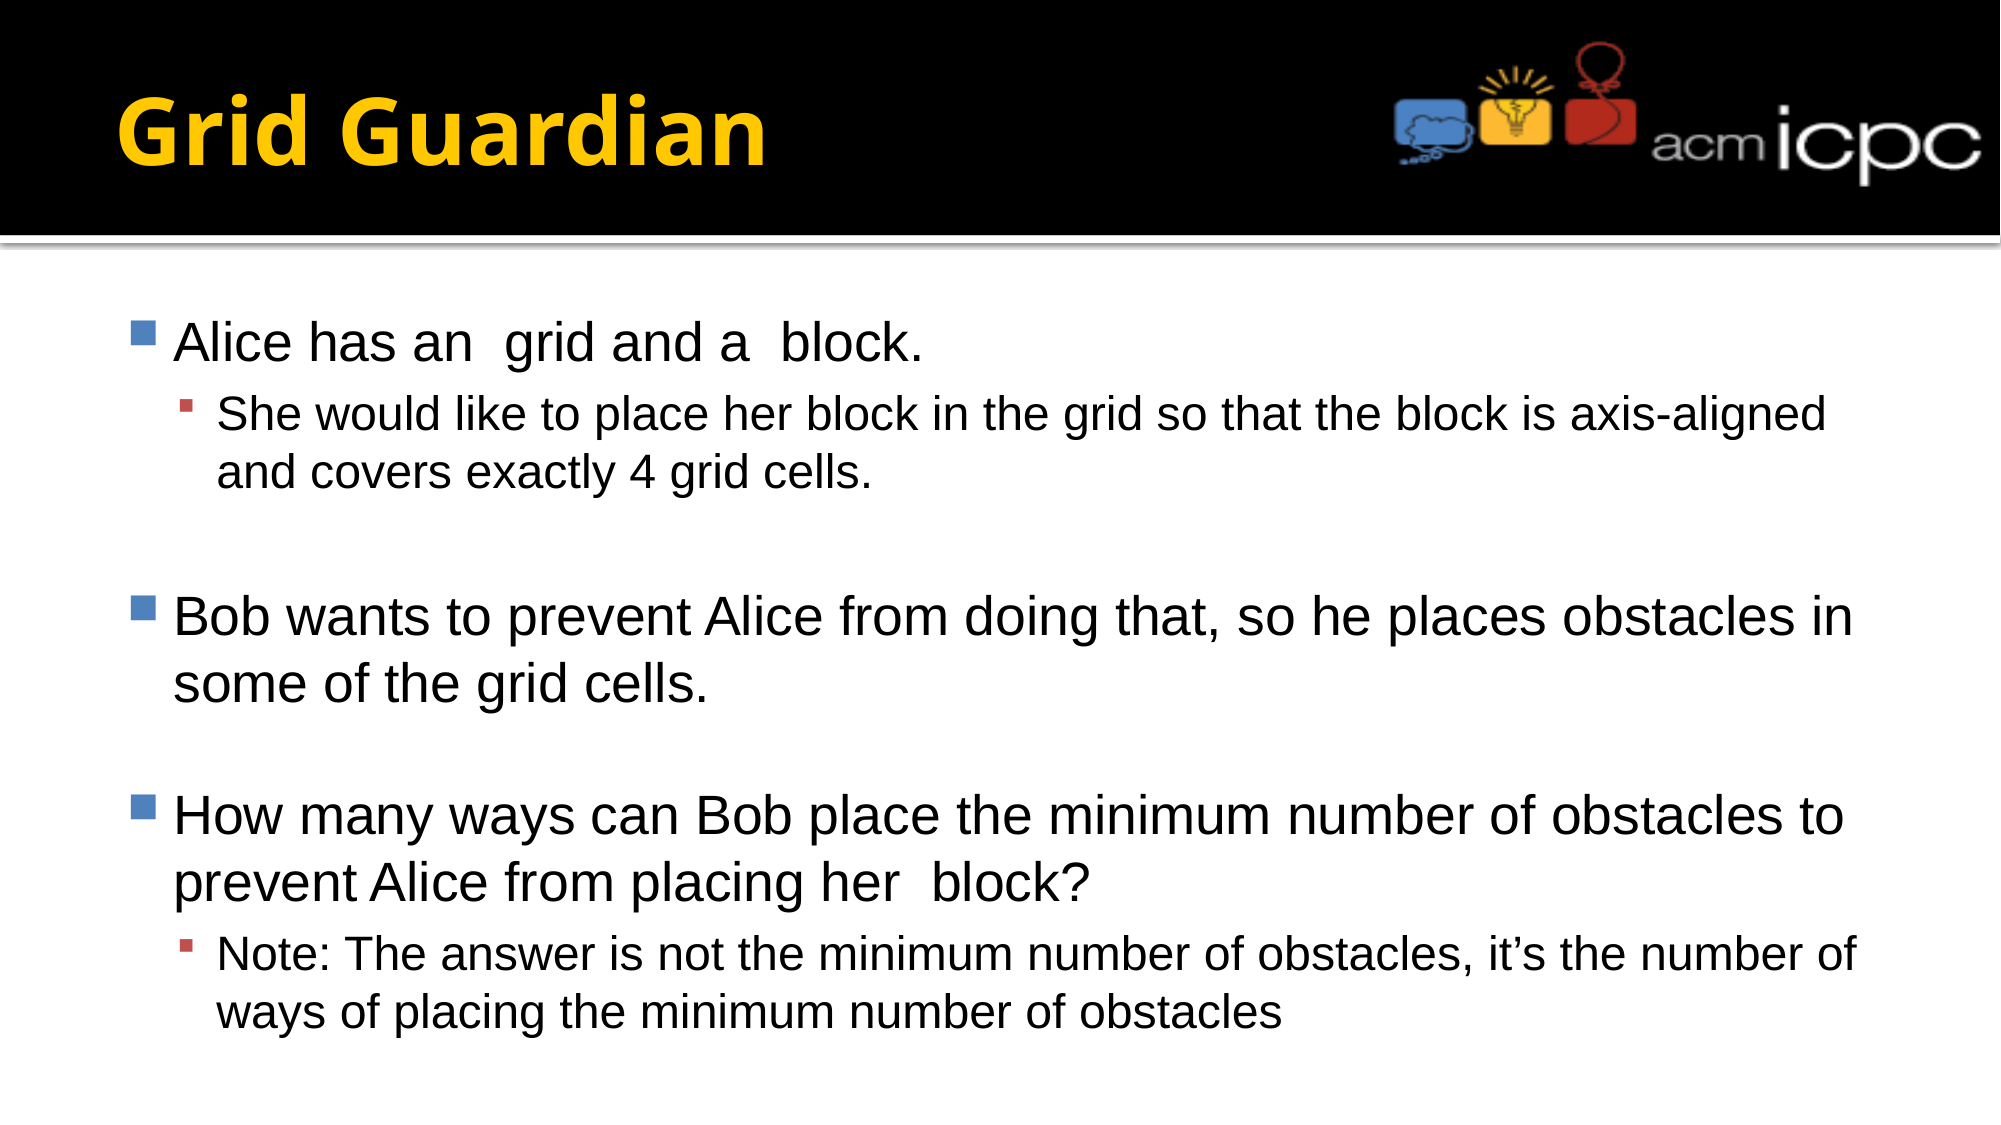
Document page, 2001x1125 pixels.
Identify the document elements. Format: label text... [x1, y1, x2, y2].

picture [1366, 24, 2000, 191]
title Grid Guardian [99, 25, 1350, 231]
